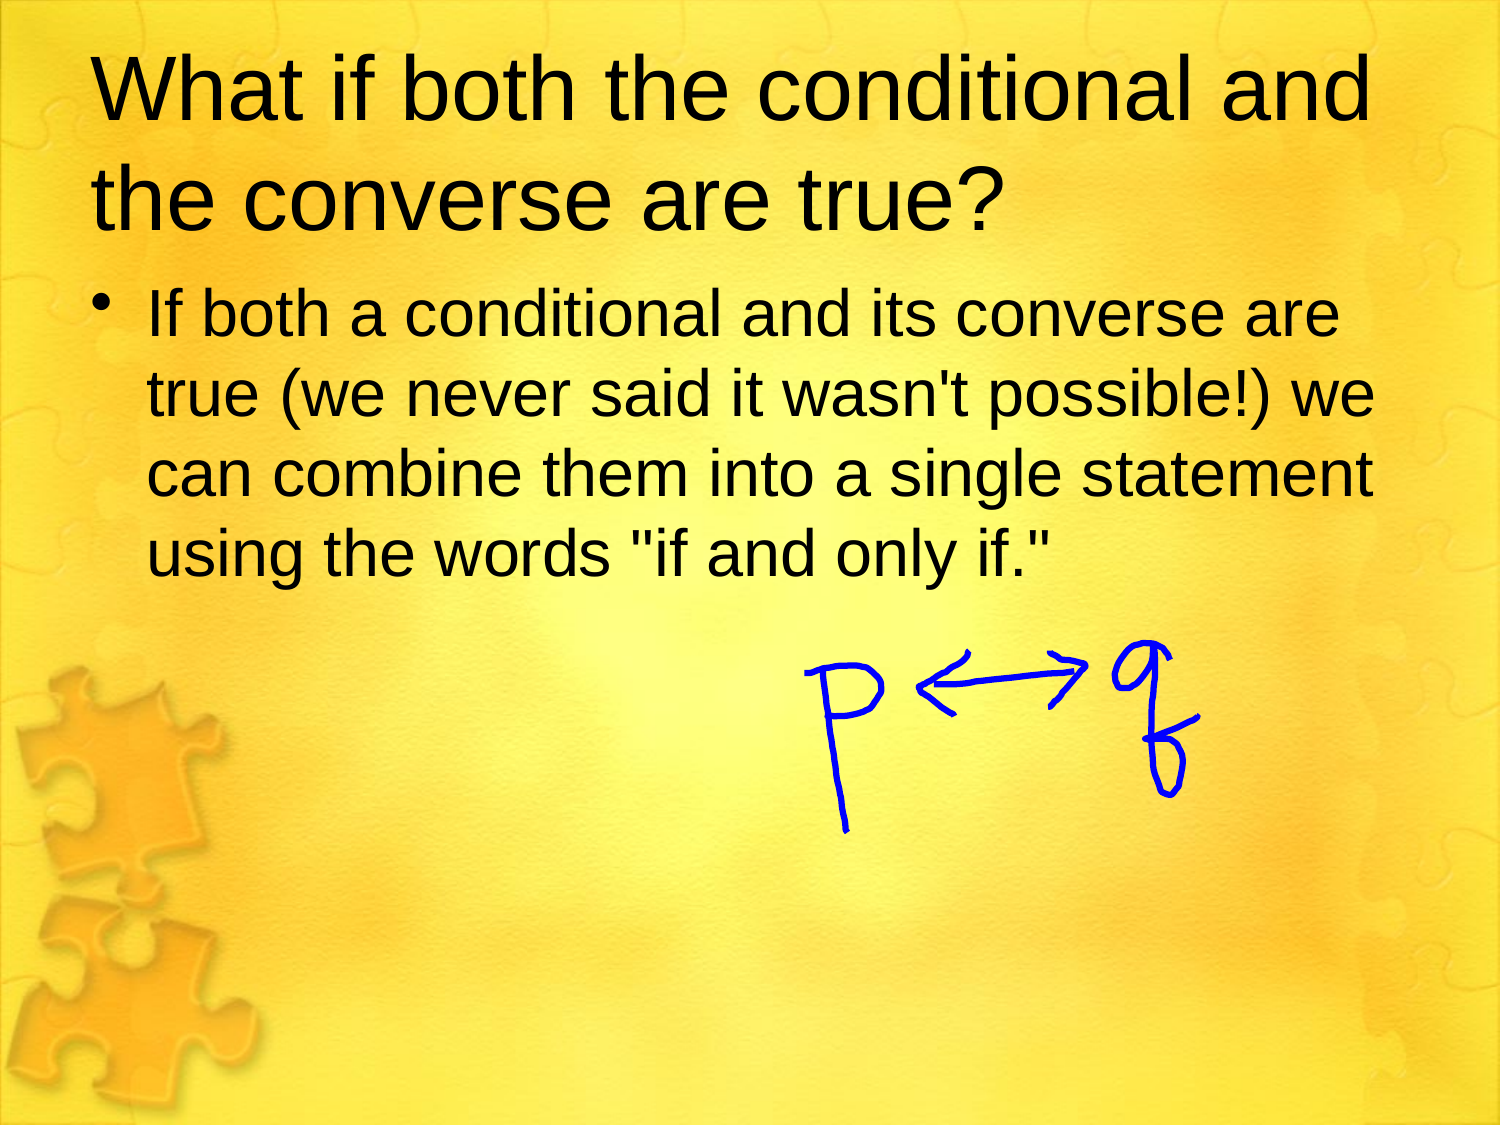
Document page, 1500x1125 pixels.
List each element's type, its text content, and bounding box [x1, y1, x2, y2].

text_box [804, 664, 882, 717]
list If both a conditional and its converse are true (we never said it wasn't possible!) we can combine them into a single statement using the words "if and only if." [74, 262, 1426, 1006]
text_box [1113, 642, 1199, 796]
picture [0, 0, 1500, 1125]
text_box [918, 650, 970, 717]
text_box [1047, 650, 1087, 708]
text_box [962, 672, 1049, 685]
text_box [827, 716, 849, 833]
title What if both the conditional and the converse are true? [74, 44, 1426, 233]
